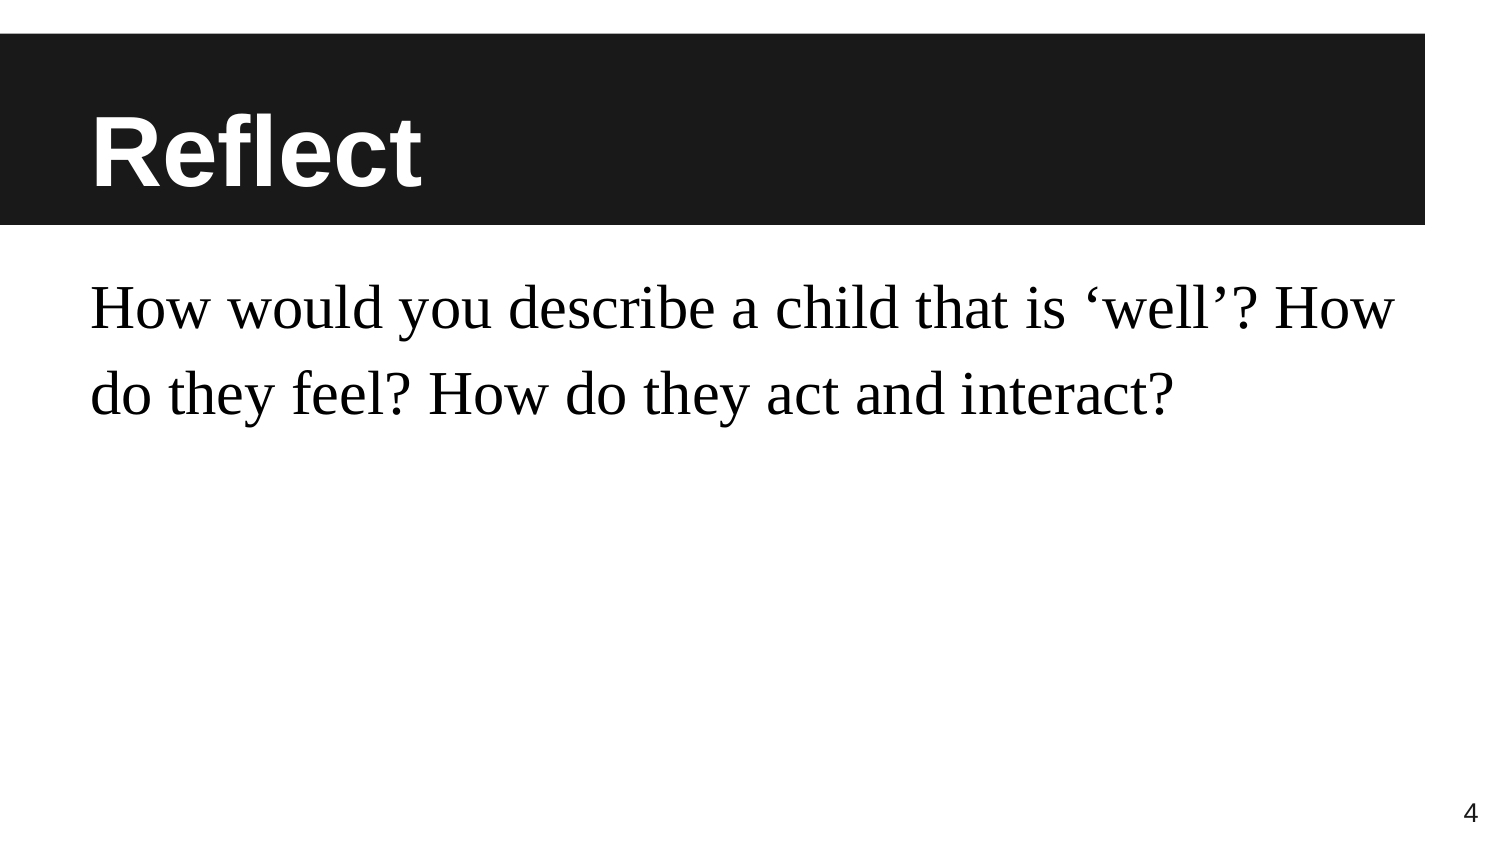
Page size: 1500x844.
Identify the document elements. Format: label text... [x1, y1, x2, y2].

list How would you describe a child that is ‘well’? How do they feel? How do they act and interact? [75, 239, 1425, 808]
title Reflect [75, 33, 1425, 221]
slide_number 4 [1403, 779, 1494, 844]
